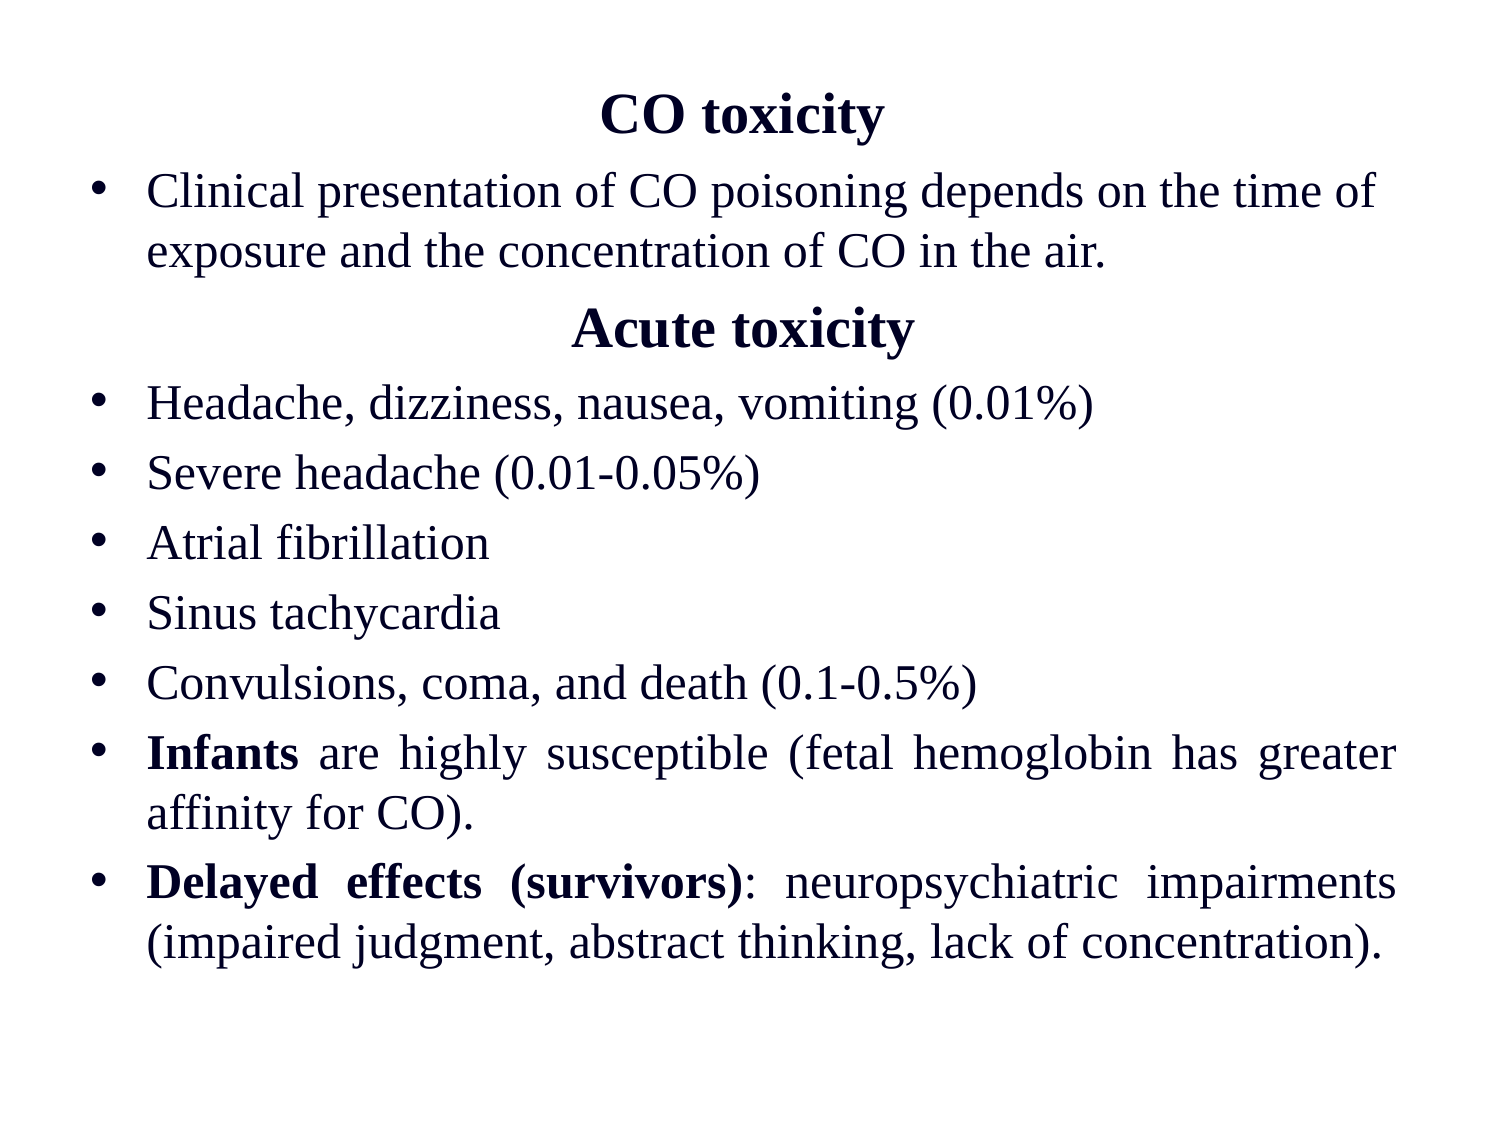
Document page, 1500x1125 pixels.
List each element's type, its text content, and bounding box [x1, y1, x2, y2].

list Clinical presentation of CO poisoning depends on the time of exposure and the concentration of CO in the air. Acute toxicity Headache, dizziness, nausea, vomiting (0.01%) Severe headache (0.01-0.05%) Atrial fibrillation Sinus tachycardia Convulsions, coma, and death (0.1-0.5%) Infants are highly susceptible (fetal hemoglobin has greater affinity for CO). Delayed effects (survivors): neuropsychiatric impairments (impaired judgment, abstract thinking, lack of concentration). [75, 149, 1413, 1005]
title CO toxicity [75, 45, 1425, 175]
